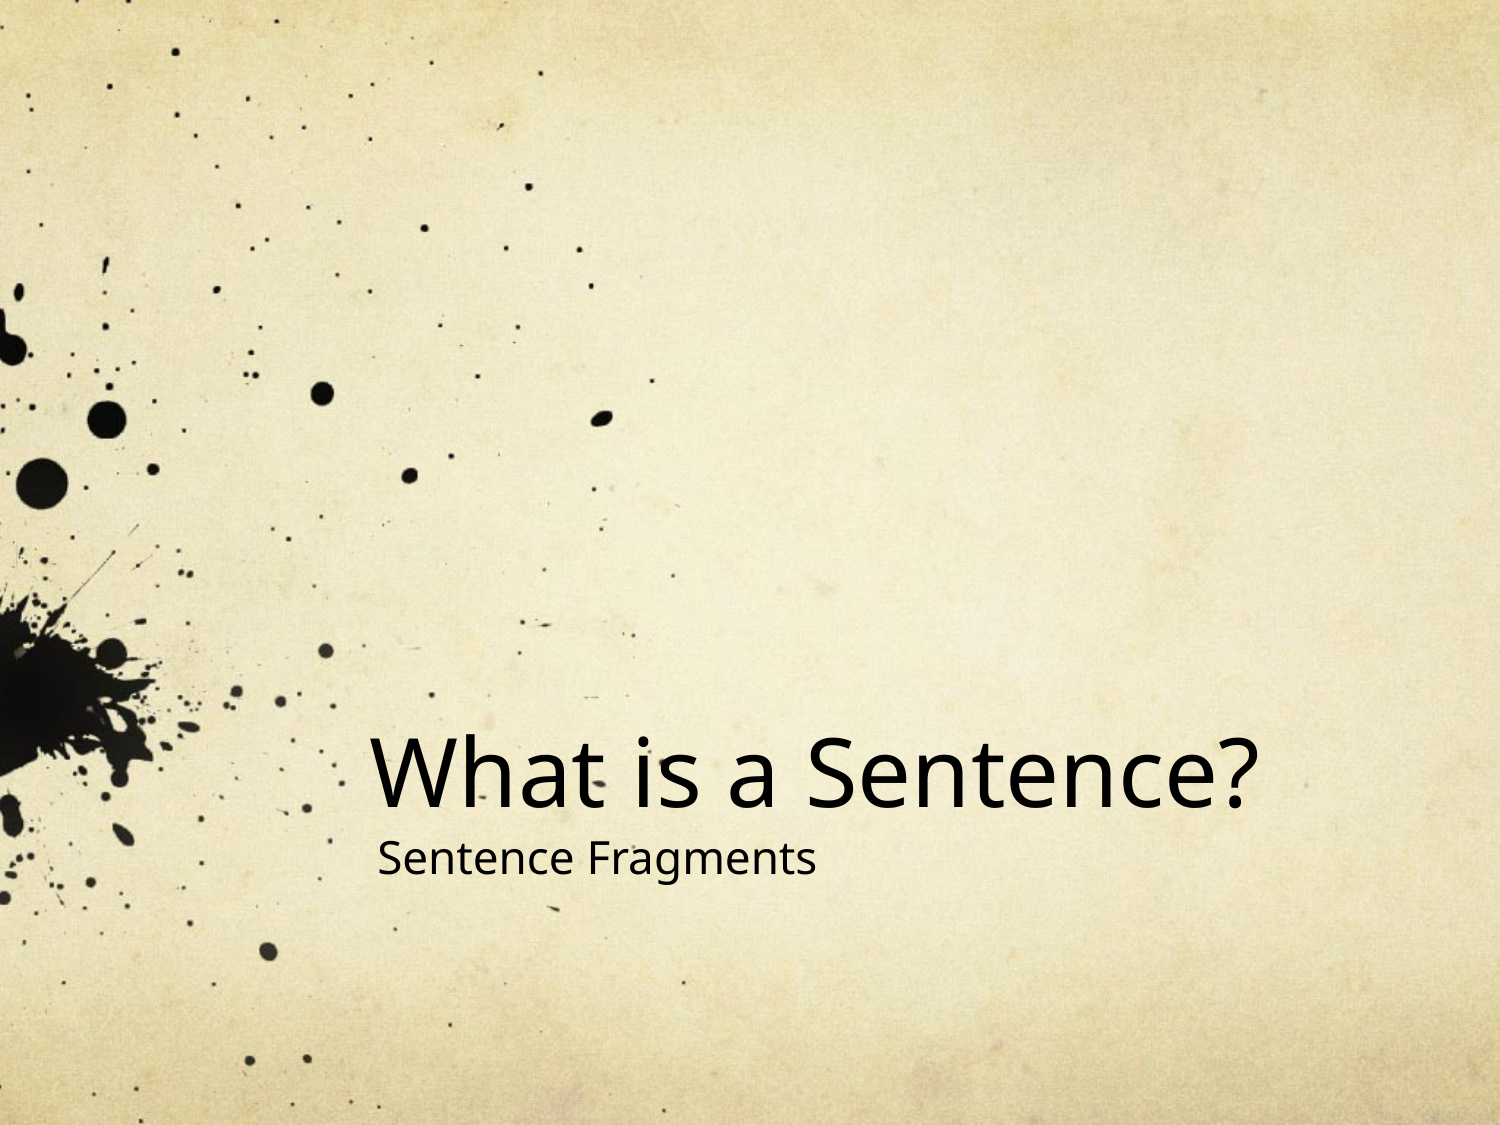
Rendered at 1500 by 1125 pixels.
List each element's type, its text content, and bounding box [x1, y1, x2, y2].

picture [0, 0, 1500, 1125]
subtitle Sentence Fragments [362, 829, 1425, 1023]
title What is a Sentence? [362, 512, 1425, 827]
